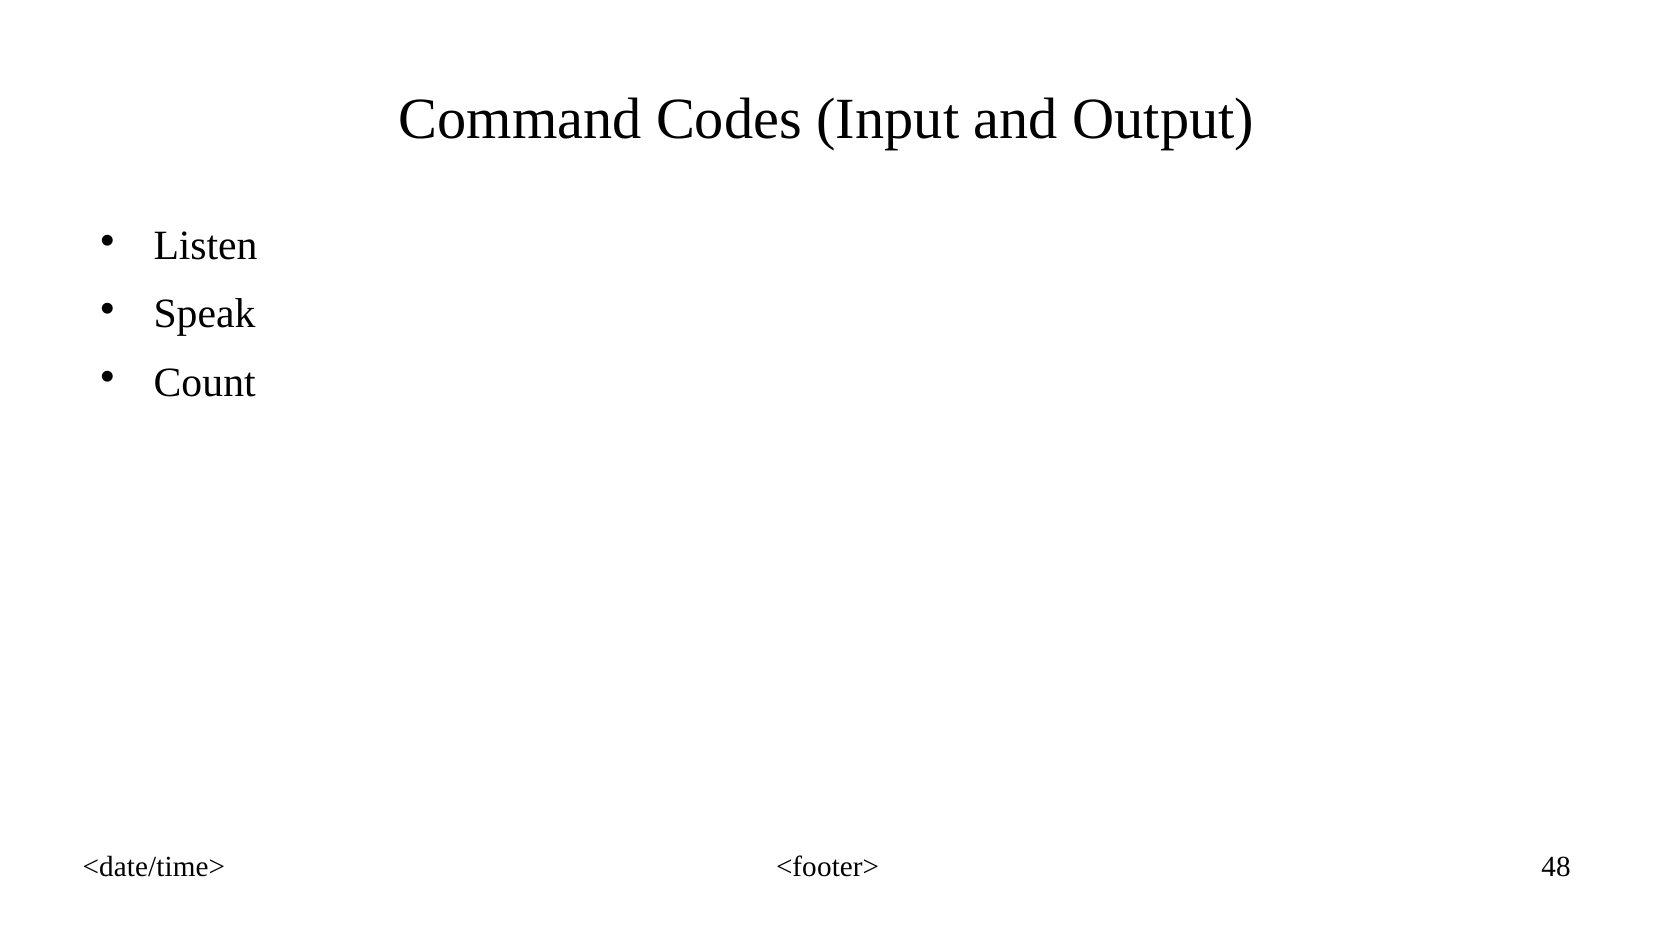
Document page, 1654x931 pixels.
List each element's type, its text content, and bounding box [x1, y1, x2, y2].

text_box Command Codes (Input and Output) [82, 37, 1571, 193]
text_box Listen Speak Count [82, 217, 1571, 757]
